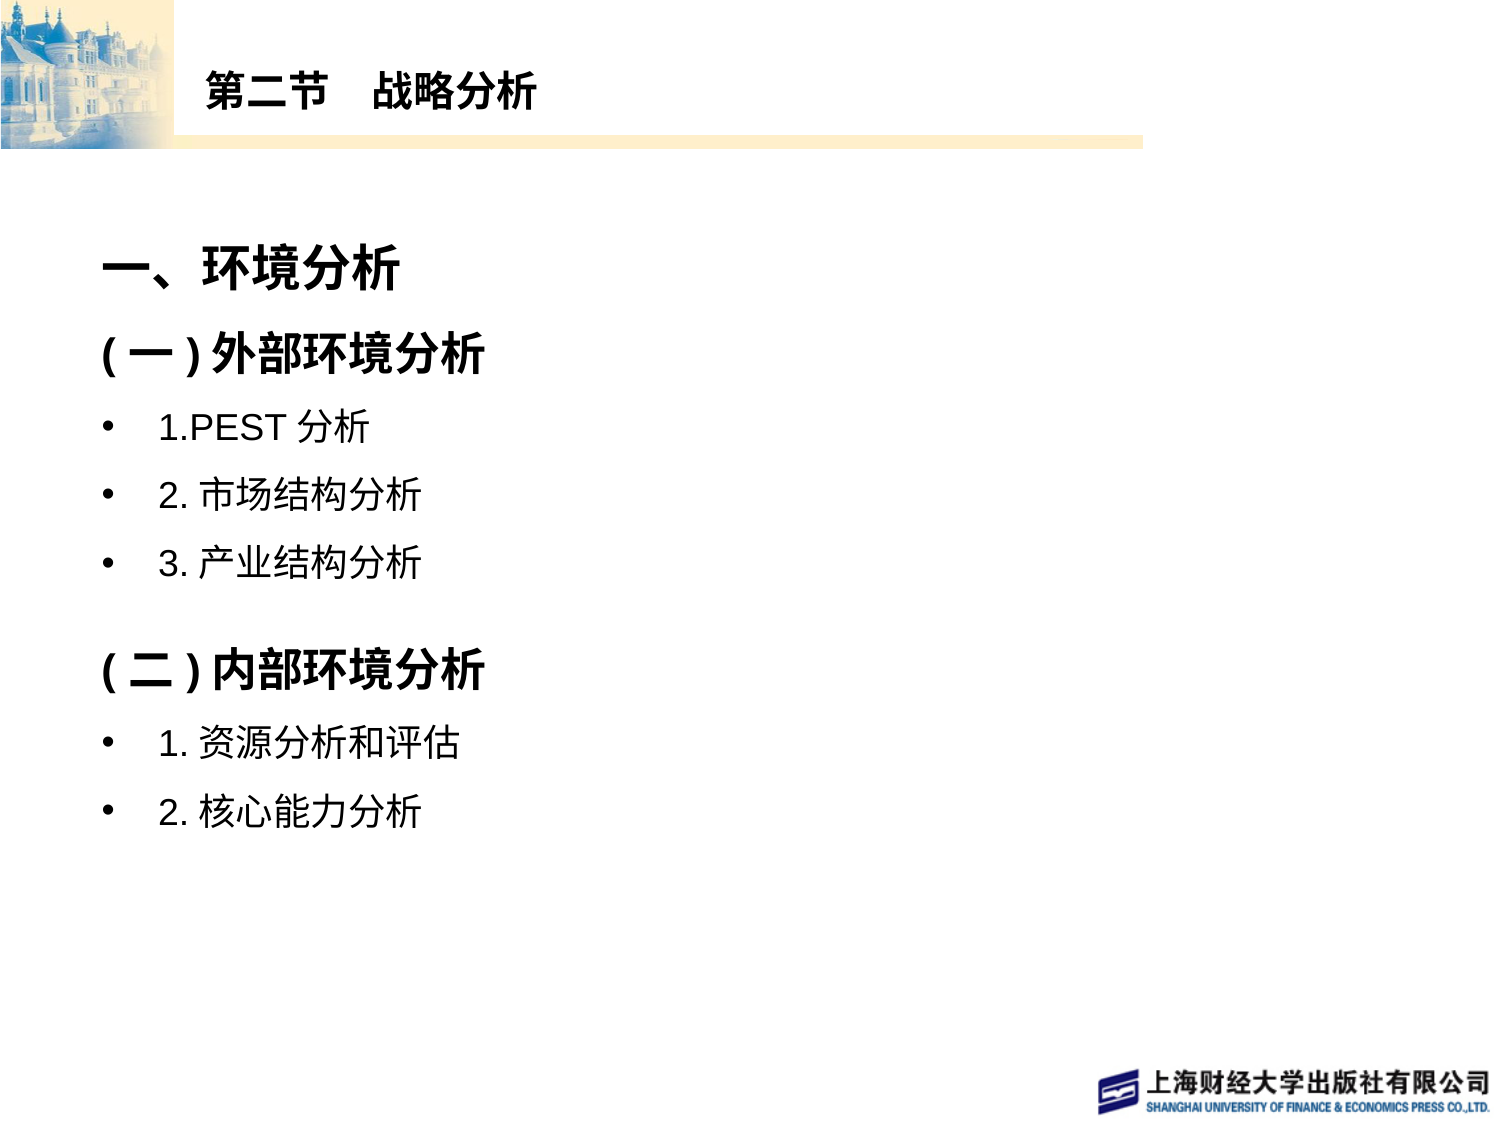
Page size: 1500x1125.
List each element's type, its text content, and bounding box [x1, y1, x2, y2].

list 一、环境分析 (一)外部环境分析 1.PEST分析 2.市场结构分析 3.产业结构分析 (二)内部环境分析 1.资源分析和评估 2.核心能力分析 [86, 207, 1425, 1071]
picture [0, 0, 1143, 149]
picture [1097, 1065, 1494, 1120]
title 第二节 战略分析 [189, 36, 1262, 143]
